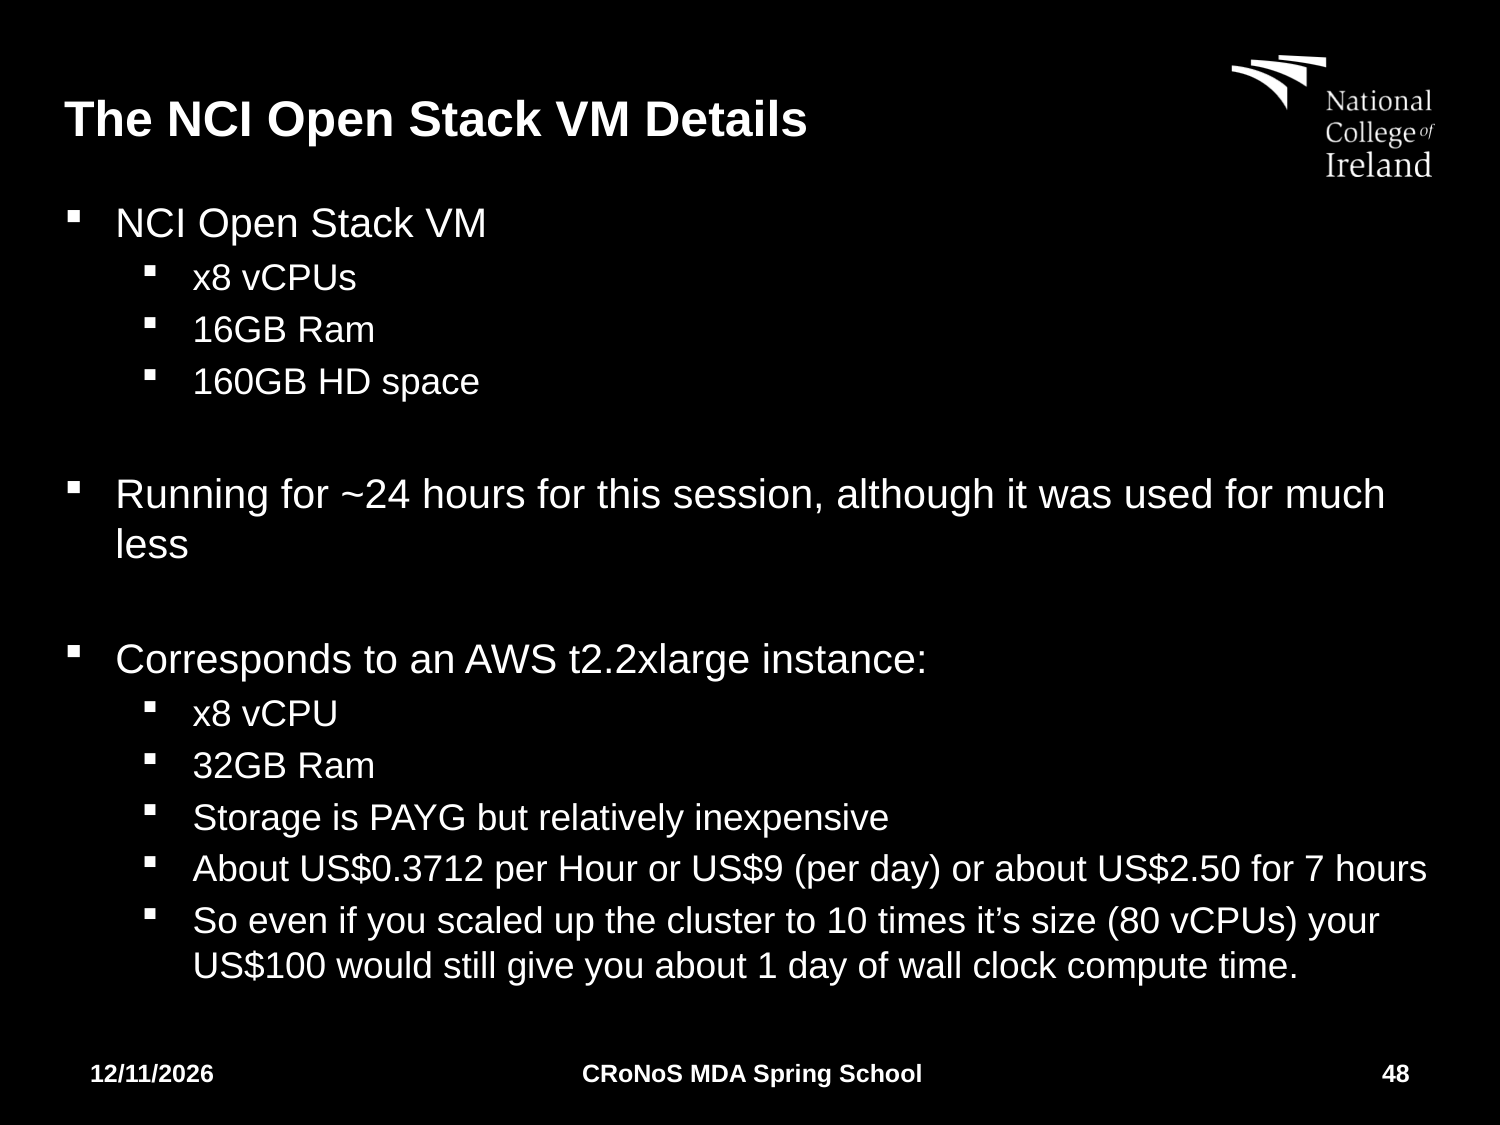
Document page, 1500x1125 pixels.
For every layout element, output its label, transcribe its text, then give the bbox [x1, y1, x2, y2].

footer CRoNoS MDA Spring School [458, 1042, 1047, 1103]
picture [1231, 54, 1436, 178]
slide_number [75, 1042, 425, 1103]
slide_number 48 [1074, 1042, 1425, 1103]
list NCI Open Stack VM x8 vCPUs 16GB Ram 160GB HD space Running for ~24 hours for this session, although it was used for much less Corresponds to an AWS t2.2xlarge instance: x8 vCPU 32GB Ram Storage is PAYG but relatively inexpensive About US$0.3712 per Hour or US$9 (per day) or about US$2.50 for 7 hours So even if you scaled up the cluster to 10 times it’s size (80 vCPUs) your US$100 would still give you about 1 day of wall clock compute time. [64, 196, 1436, 1000]
title The NCI Open Stack VM Details [63, 54, 1199, 148]
